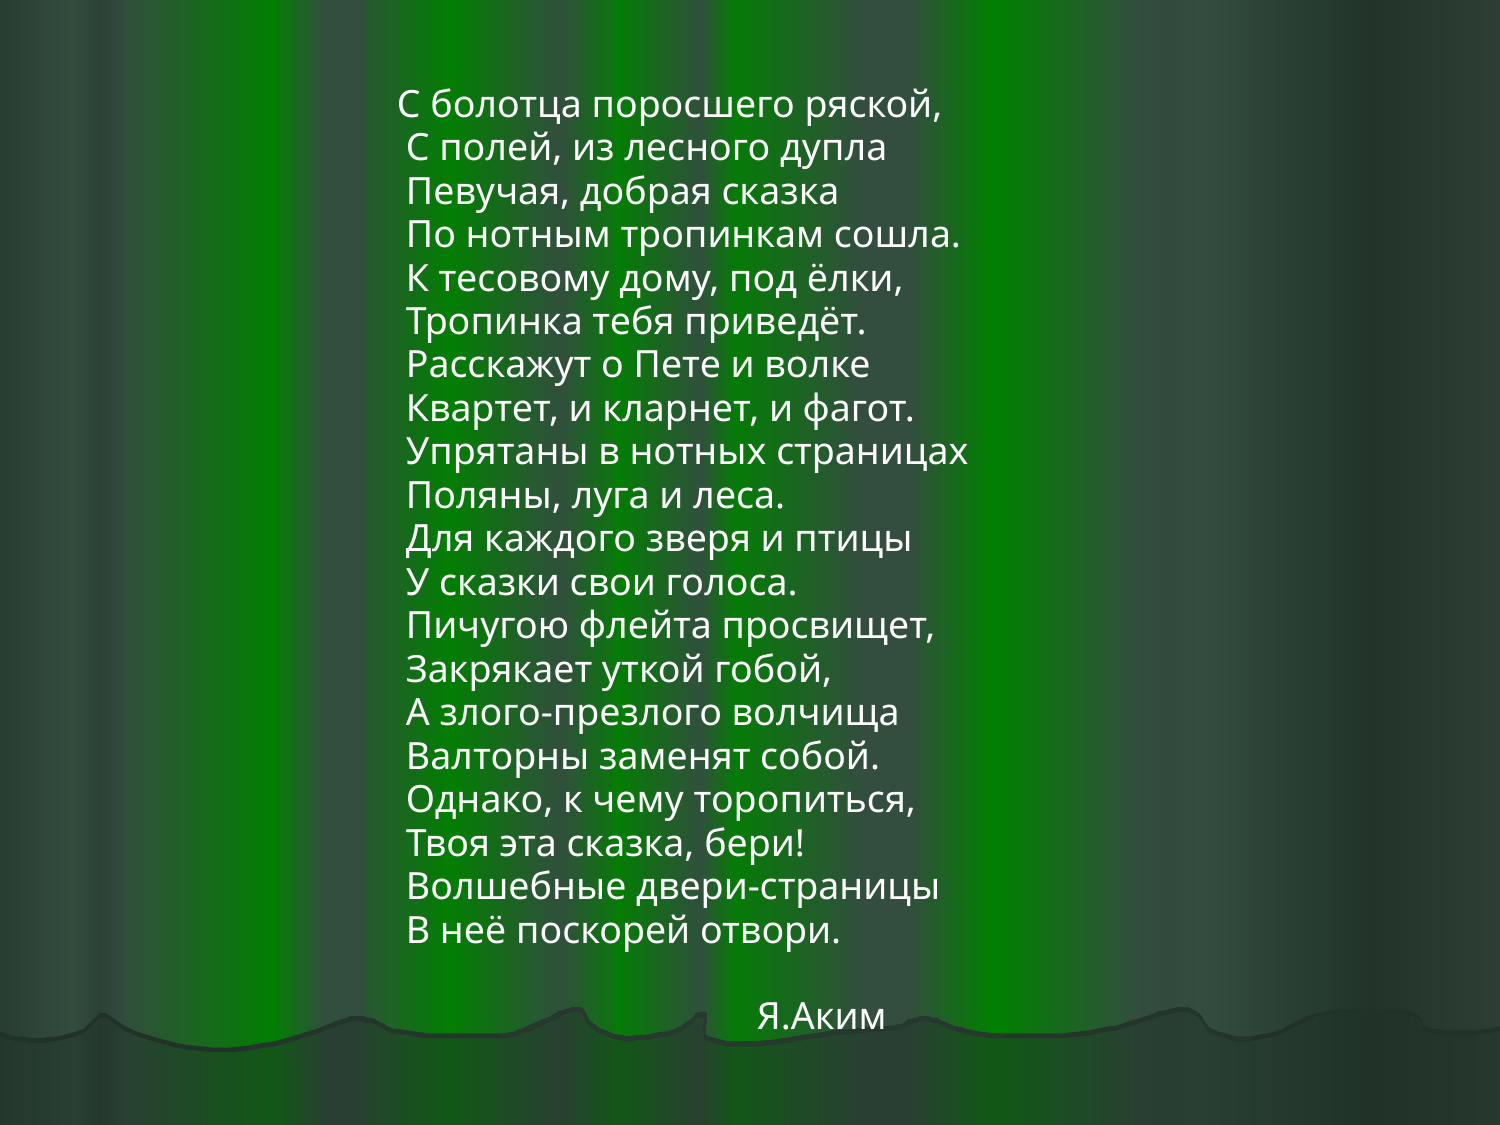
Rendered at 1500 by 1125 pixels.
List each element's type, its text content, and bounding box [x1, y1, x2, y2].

list С болотца поросшего ряской, С полей, из лесного дупла Певучая, добрая сказка По нотным тропинкам сошла. К тесовому дому, под ёлки, Тропинка тебя приведёт. Расскажут о Пете и волке Квартет, и кларнет, и фагот. Упрятаны в нотных страницах Поляны, луга и леса. Для каждого зверя и птицы У сказки свои голоса. Пичугою флейта просвищет, Закрякает уткой гобой, А злого-презлого волчища Валторны заменят собой. Однако, к чему торопиться, Твоя эта сказка, бери! Волшебные двери-страницы В неё поскорей отвори. Я.Аким [88, 18, 1400, 1083]
